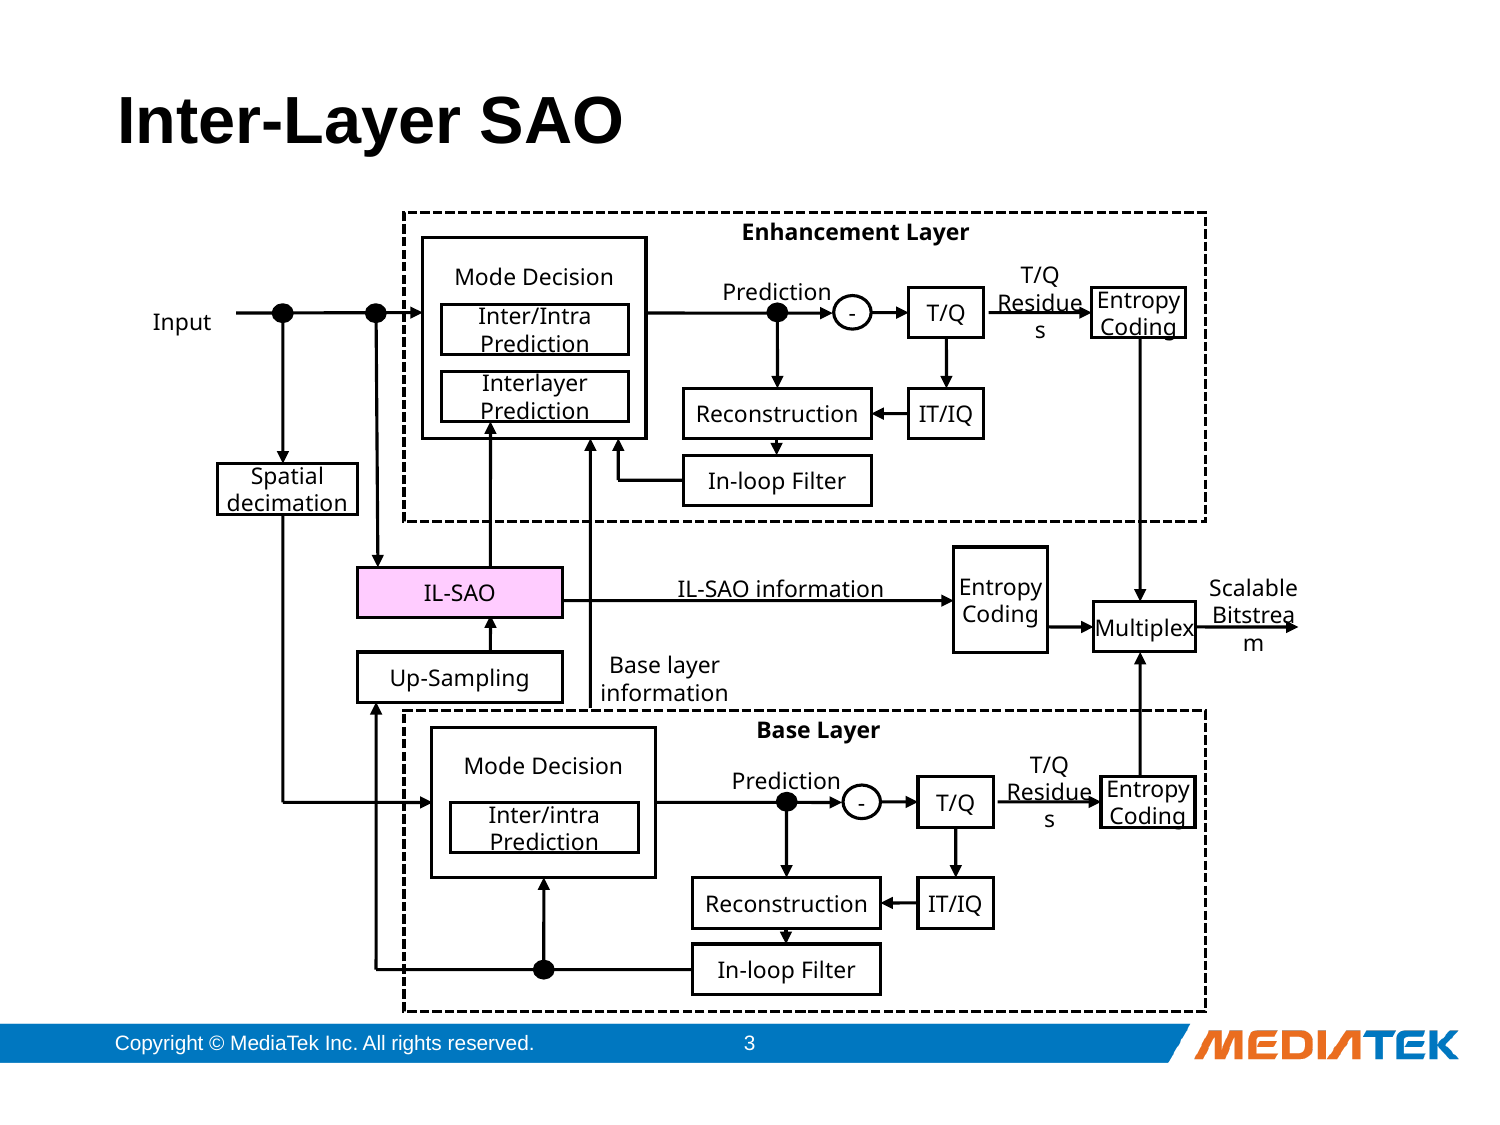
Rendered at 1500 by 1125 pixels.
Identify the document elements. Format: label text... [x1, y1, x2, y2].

picture [0, 1023, 99, 1063]
title Inter-Layer SAO [101, 62, 1425, 172]
picture [573, 1023, 711, 1063]
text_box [131, 210, 1318, 1012]
footer Copyright © MediaTek Inc. All rights reserved. [99, 1022, 573, 1090]
picture [789, 1023, 1459, 1063]
slide_number 2 [711, 1022, 789, 1090]
